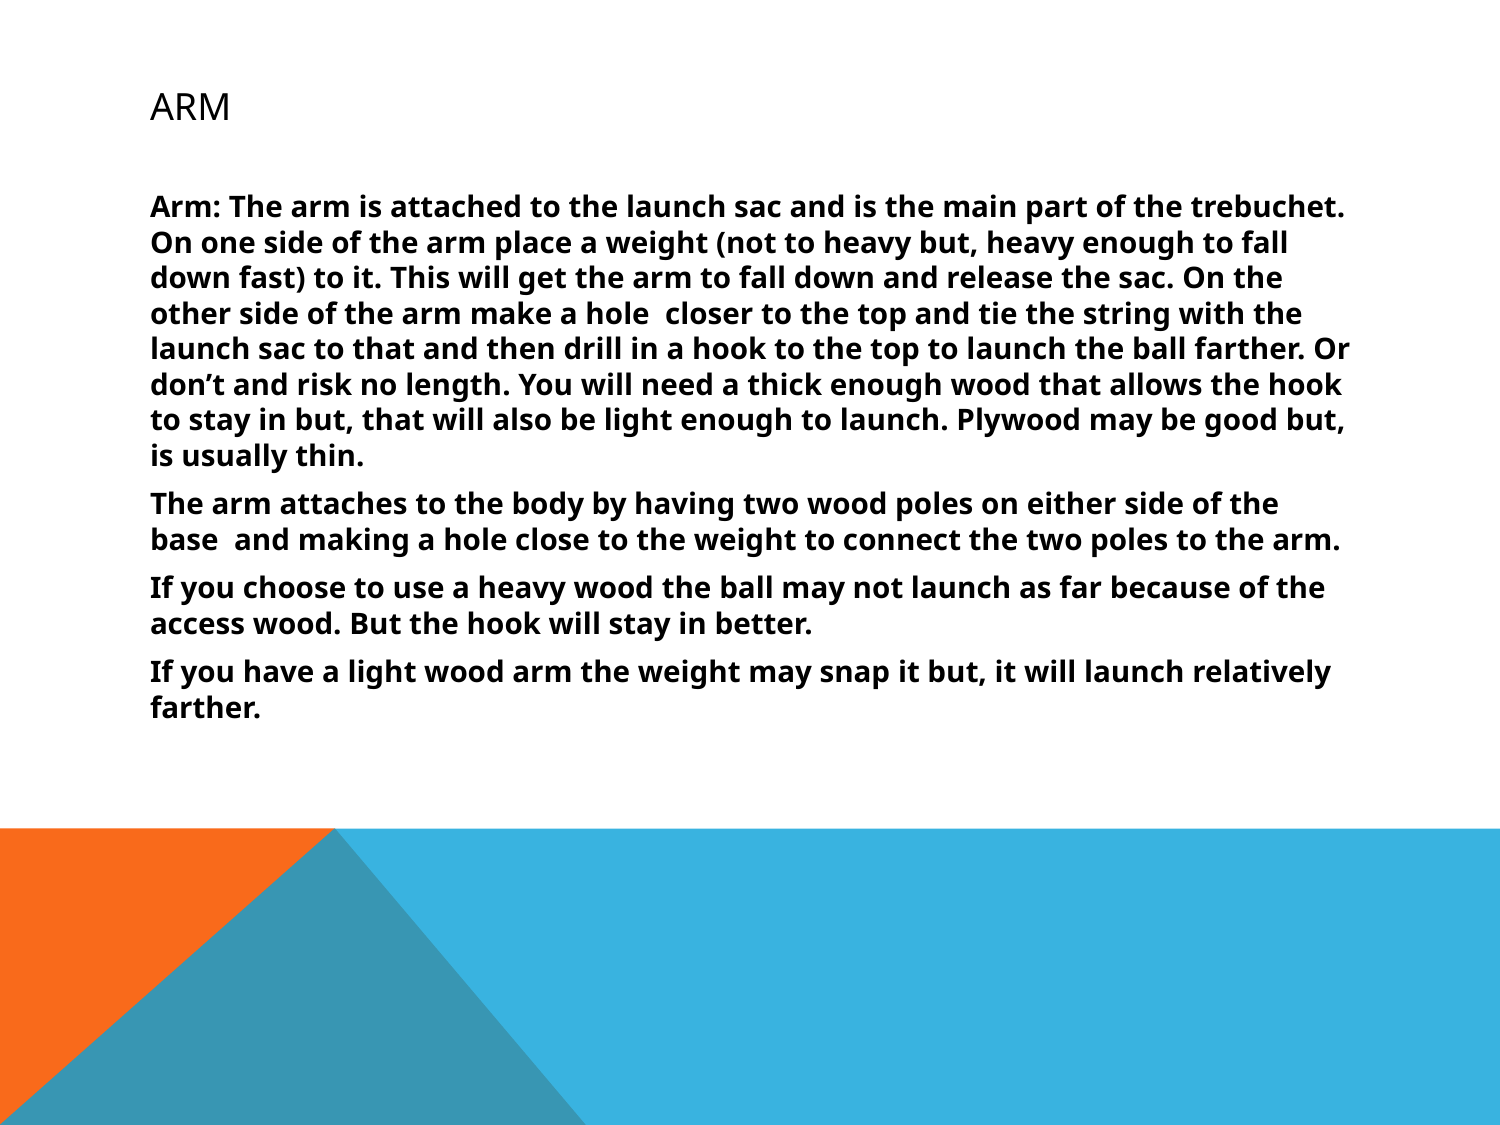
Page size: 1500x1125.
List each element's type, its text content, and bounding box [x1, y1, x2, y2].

list Arm: The arm is attached to the launch sac and is the main part of the trebuchet. On one side of the arm place a weight (not to heavy but, heavy enough to fall down fast) to it. This will get the arm to fall down and release the sac. On the other side of the arm make a hole closer to the top and tie the string with the launch sac to that and then drill in a hook to the top to launch the ball farther. Or don’t and risk no length. You will need a thick enough wood that allows the hook to stay in but, that will also be light enough to launch. Plywood may be good but, is usually thin. The arm attaches to the body by having two wood poles on either side of the base and making a hole close to the weight to connect the two poles to the arm. If you choose to use a heavy wood the ball may not launch as far because of the access wood. But the hook will stay in better. If you have a light wood arm the weight may snap it but, it will launch relatively farther. [135, 180, 1369, 768]
title Arm [135, 60, 1369, 150]
